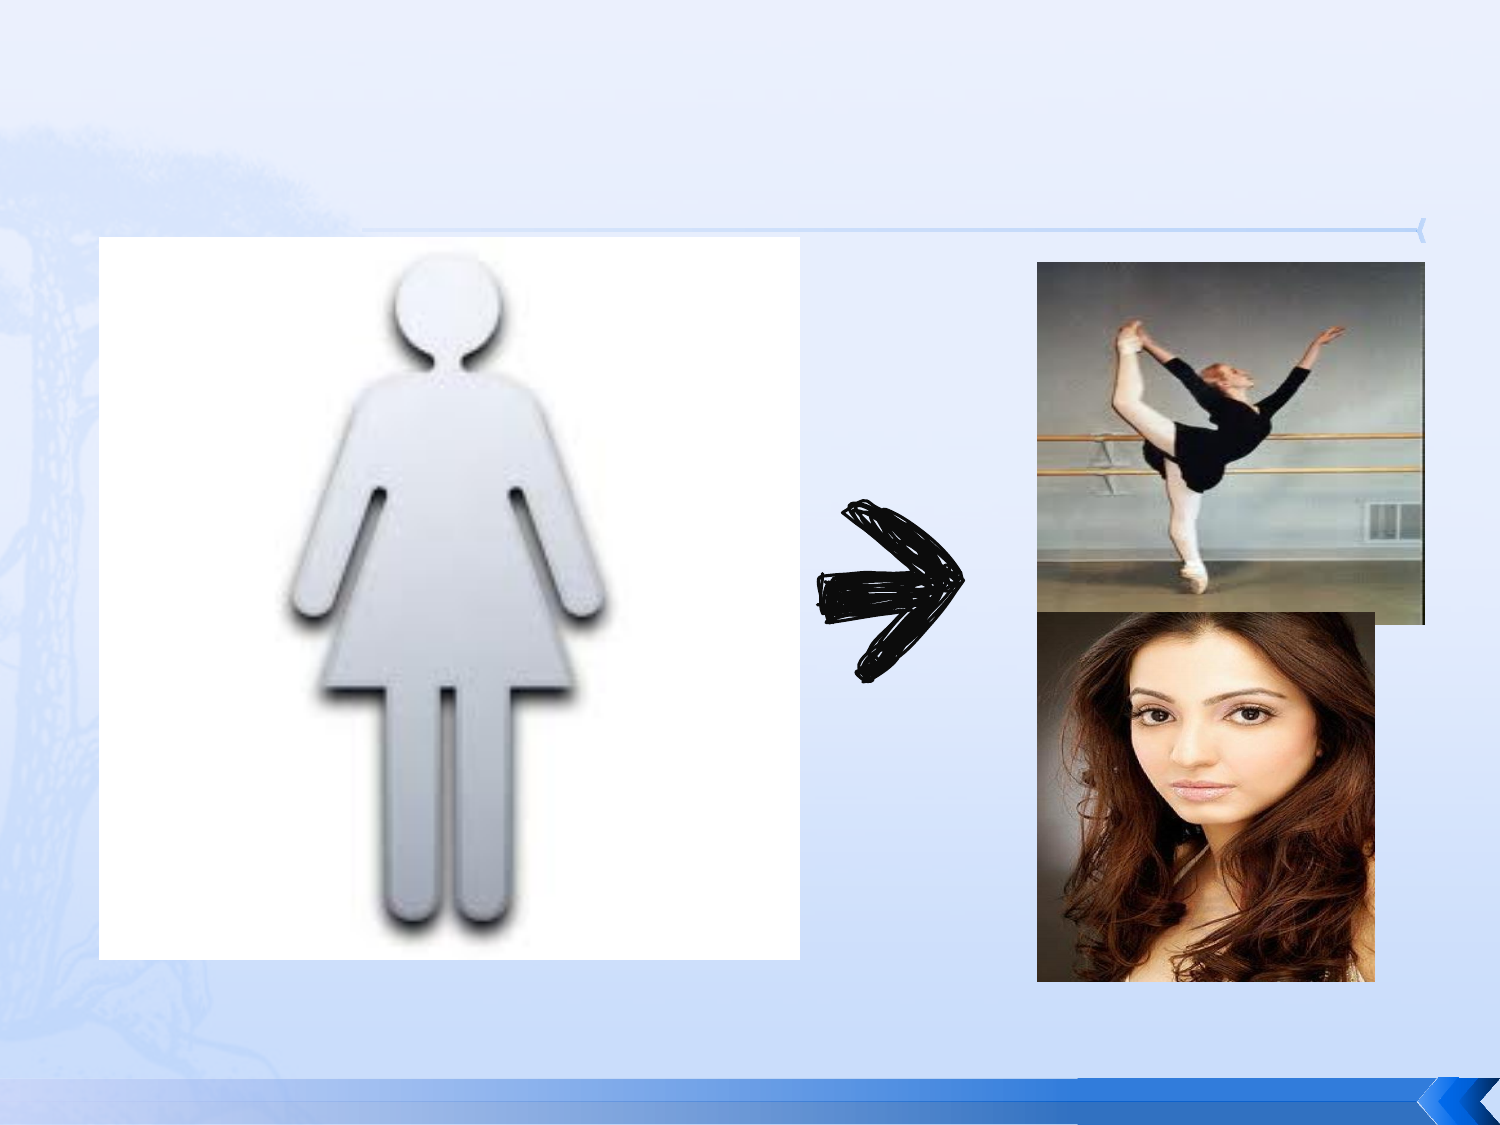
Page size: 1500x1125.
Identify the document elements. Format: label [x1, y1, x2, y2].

picture [99, 236, 801, 961]
picture [1036, 261, 1426, 983]
